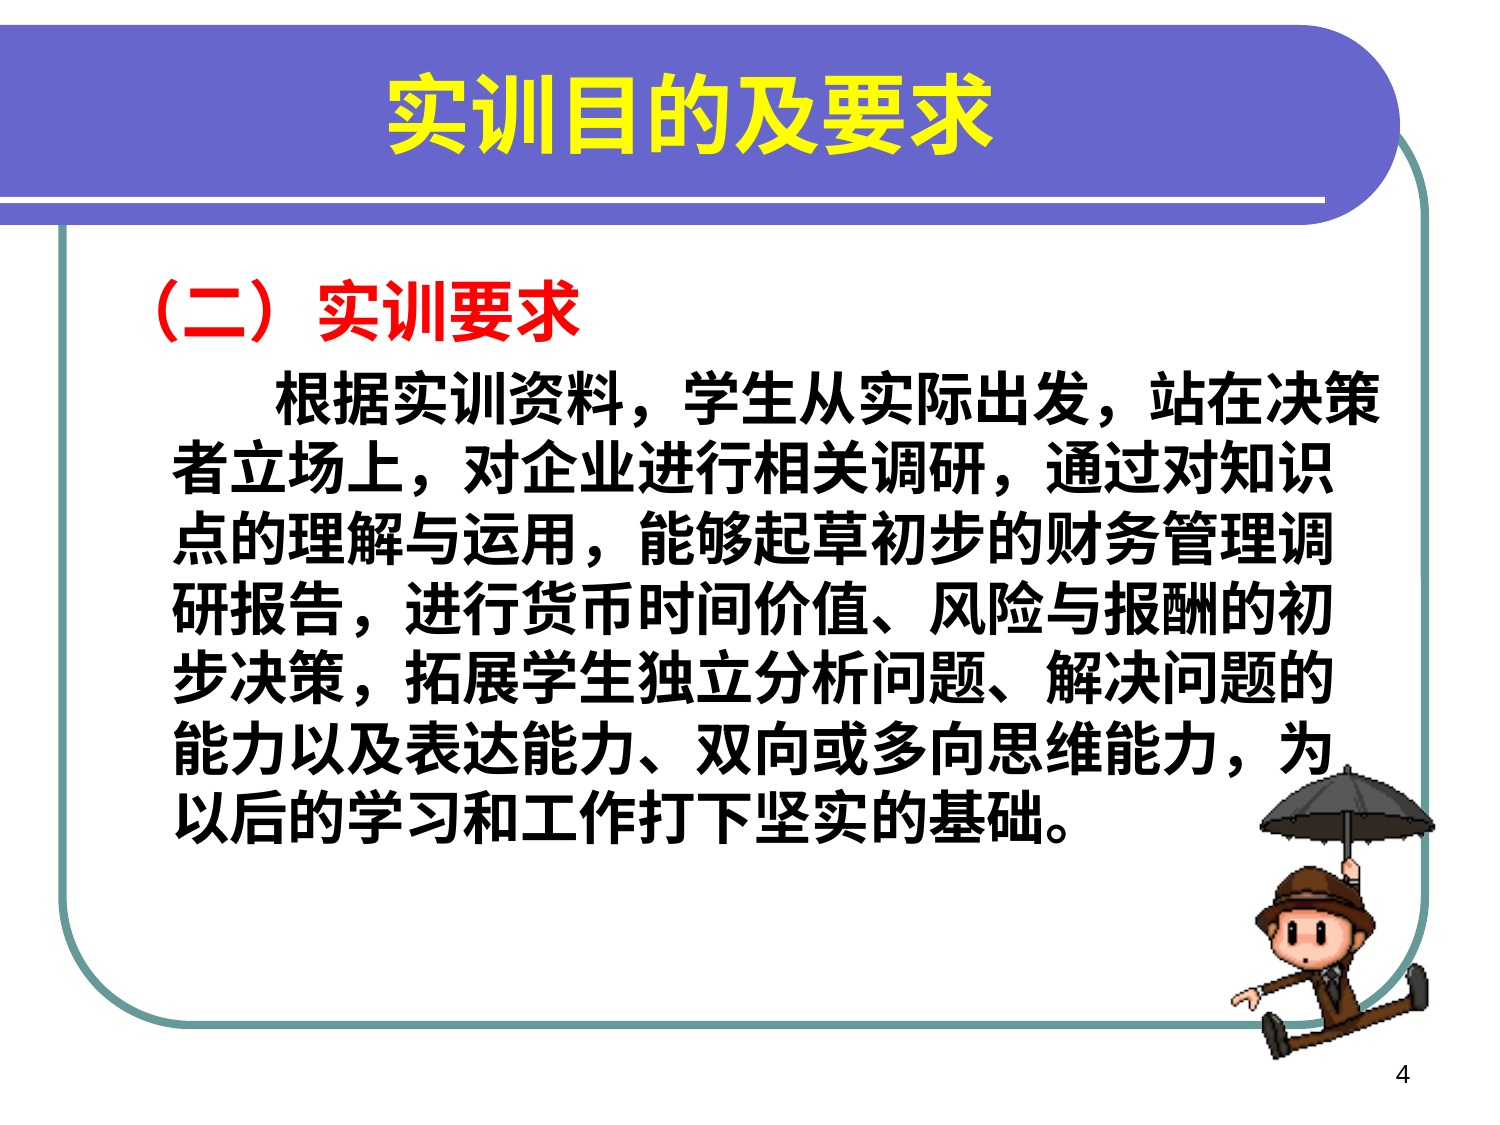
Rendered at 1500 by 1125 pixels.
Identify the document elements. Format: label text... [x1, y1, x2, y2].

picture [1173, 749, 1500, 1074]
slide_number 4 [1074, 1024, 1426, 1101]
list （二）实训要求 根据实训资料，学生从实际出发，站在决策者立场上，对企业进行相关调研，通过对知识点的理解与运用，能够起草初步的财务管理调研报告，进行货币时间价值、风险与报酬的初步决策，拓展学生独立分析问题、解决问题的能力以及表达能力、双向或多向思维能力，为以后的学习和工作打下坚实的基础。 [99, 262, 1401, 988]
title 实训目的及要求 [31, 37, 1348, 188]
